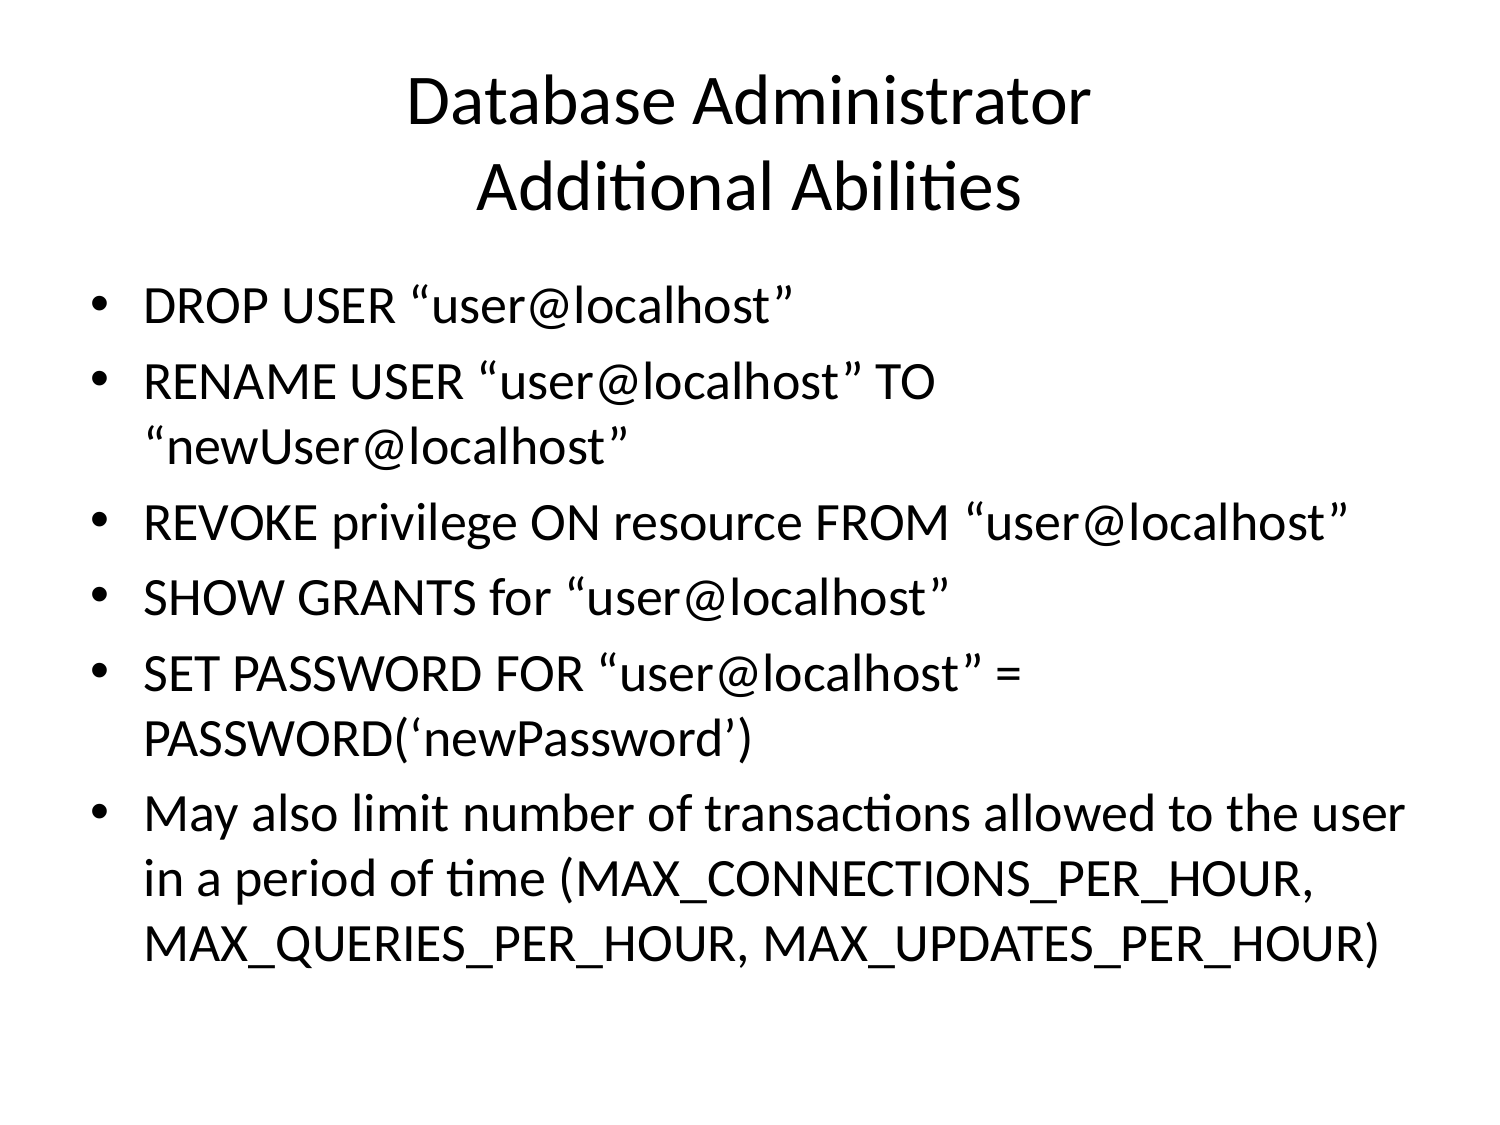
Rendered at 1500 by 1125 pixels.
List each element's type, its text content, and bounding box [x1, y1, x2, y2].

list DROP USER “user@localhost” RENAME USER “user@localhost” TO “newUser@localhost” REVOKE privilege ON resource FROM “user@localhost” SHOW GRANTS for “user@localhost” SET PASSWORD FOR “user@localhost” = PASSWORD(‘newPassword’) May also limit number of transactions allowed to the user in a period of time (MAX_CONNECTIONS_PER_HOUR, MAX_QUERIES_PER_HOUR, MAX_UPDATES_PER_HOUR) [75, 262, 1425, 1005]
title Database Administrator Additional Abilities [75, 45, 1425, 233]
